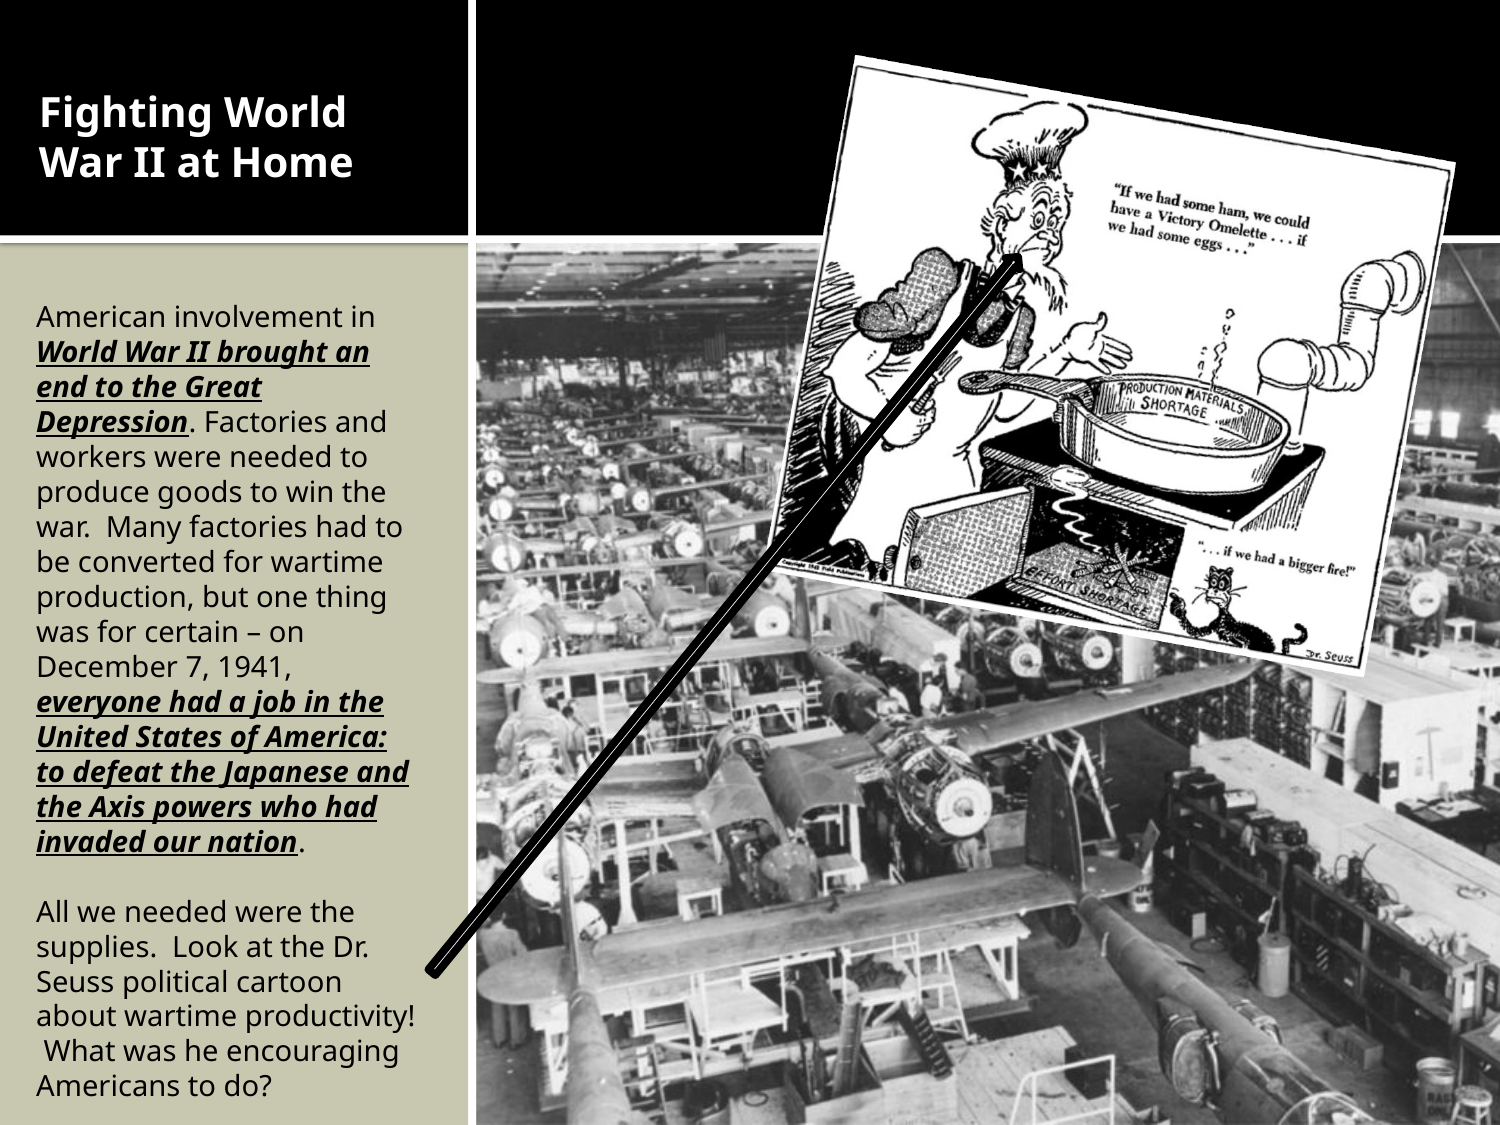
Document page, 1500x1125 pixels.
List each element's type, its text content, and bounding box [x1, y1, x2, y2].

list American involvement in World War II brought an end to the Great Depression. Factories and workers were needed to produce goods to win the war. Many factories had to be converted for wartime production, but one thing was for certain – on December 7, 1941, everyone had a job in the United States of America: to defeat the Japanese and the Axis powers who had invaded our nation. All we needed were the supplies. Look at the Dr. Seuss political cartoon about wartime productivity! What was he encouraging Americans to do? [27, 283, 432, 1034]
text_box [424, 912, 470, 980]
picture [476, 55, 1500, 1125]
title Fighting World War II at Home [26, 25, 442, 186]
